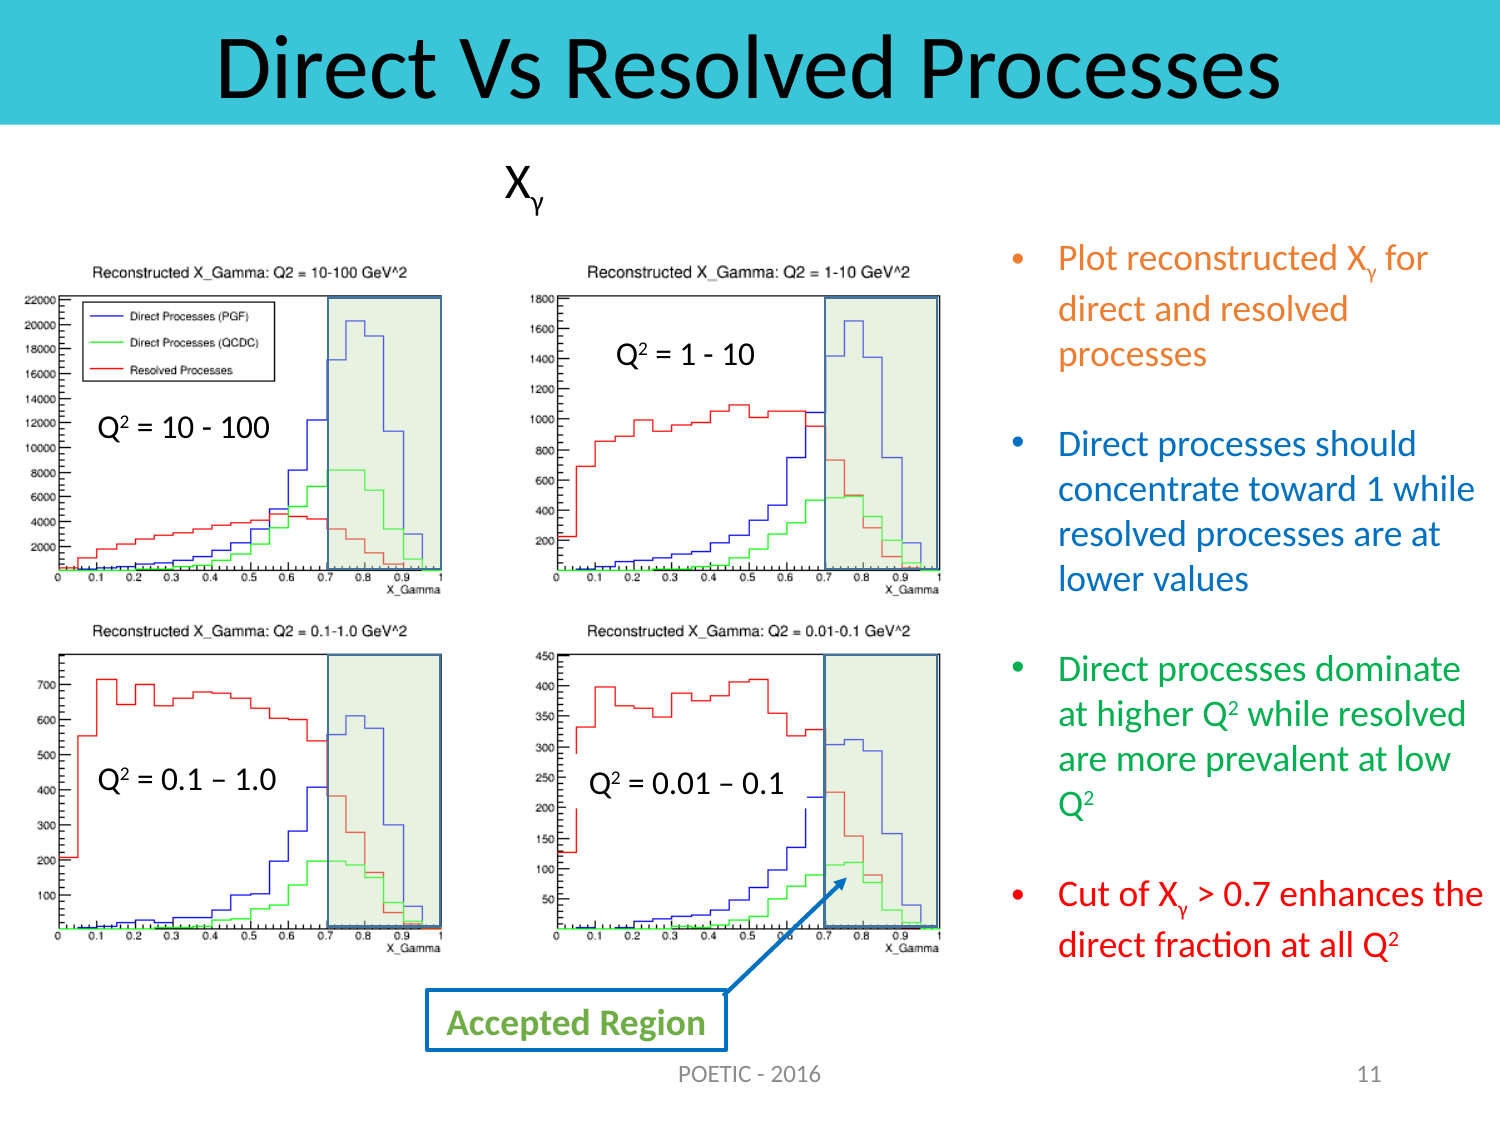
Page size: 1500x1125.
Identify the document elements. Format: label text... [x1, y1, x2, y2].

picture [1, 254, 998, 971]
text_box Accepted Region [426, 990, 726, 1050]
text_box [723, 877, 847, 996]
text_box Plot reconstructed Xγ for direct and resolved processes Direct processes should concentrate toward 1 while resolved processes are at lower values Direct processes dominate at higher Q2 while resolved are more prevalent at low Q2 Cut of Xγ > 0.7 enhances the direct fraction at all Q2 [996, 225, 1500, 973]
footer POETIC - 2016 [496, 1042, 1004, 1103]
text_box Direct Vs Resolved Processes [0, 0, 1500, 125]
slide_number 11 [1059, 1042, 1397, 1103]
